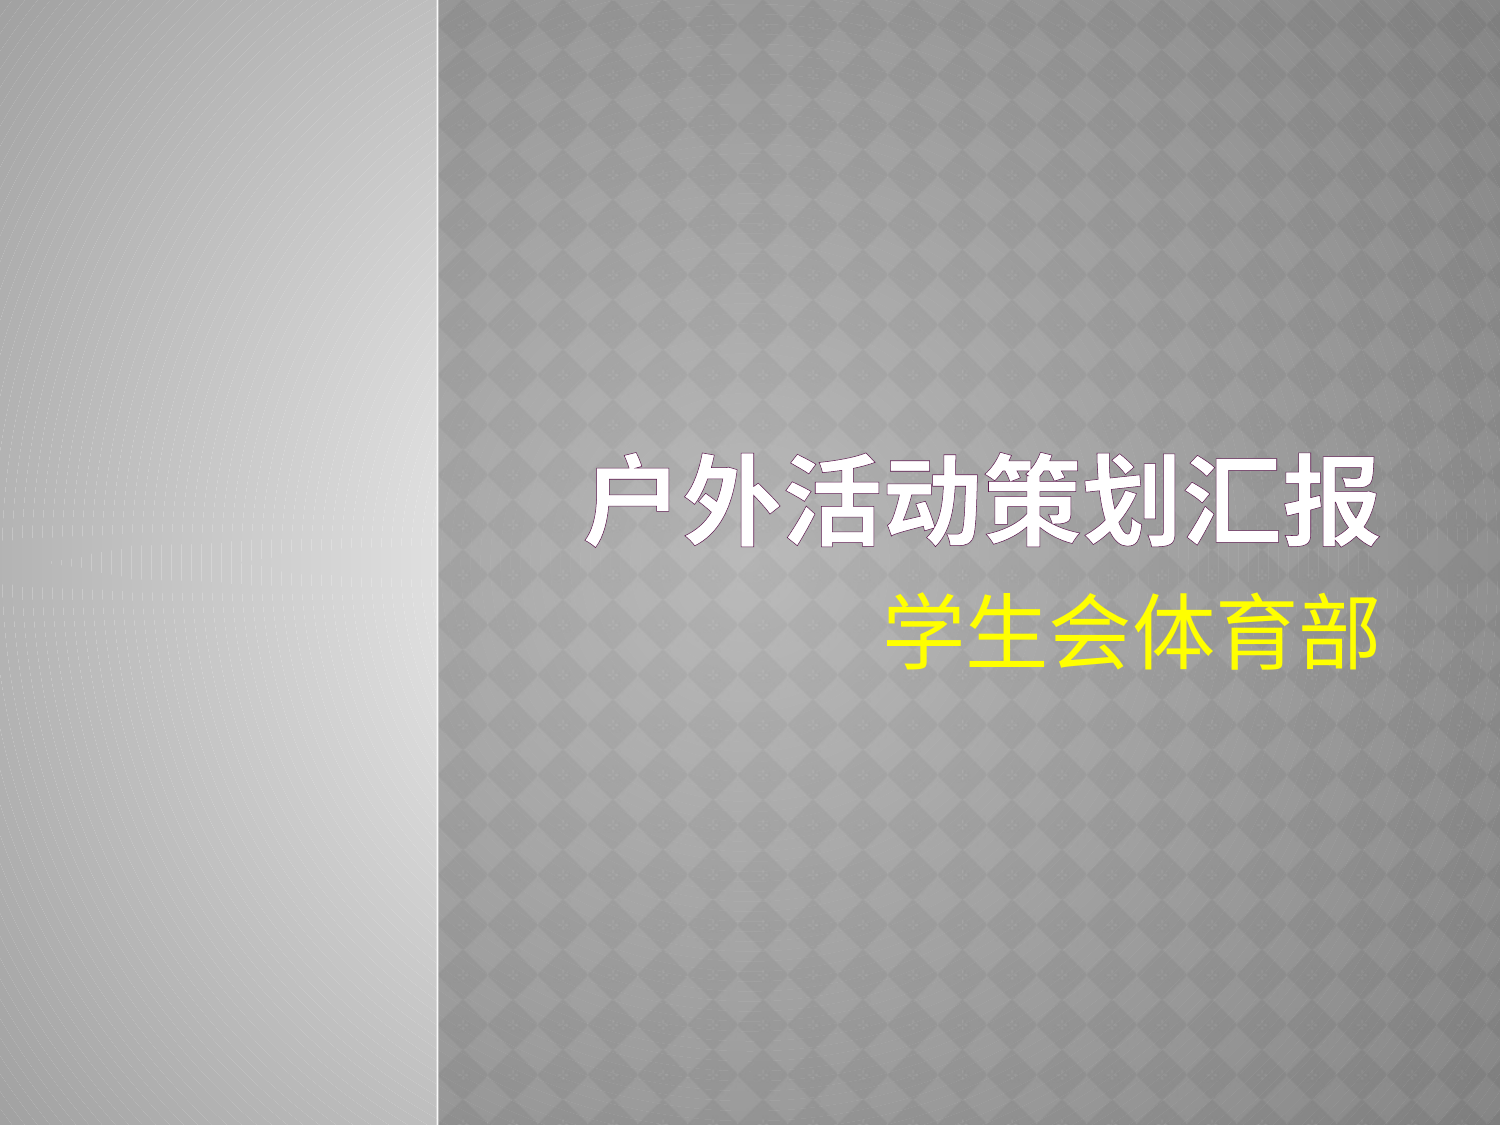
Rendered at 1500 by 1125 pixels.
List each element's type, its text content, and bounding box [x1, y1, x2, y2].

title 户外活动策划汇报 [552, 87, 1390, 558]
subtitle 学生会体育部 [550, 580, 1390, 762]
